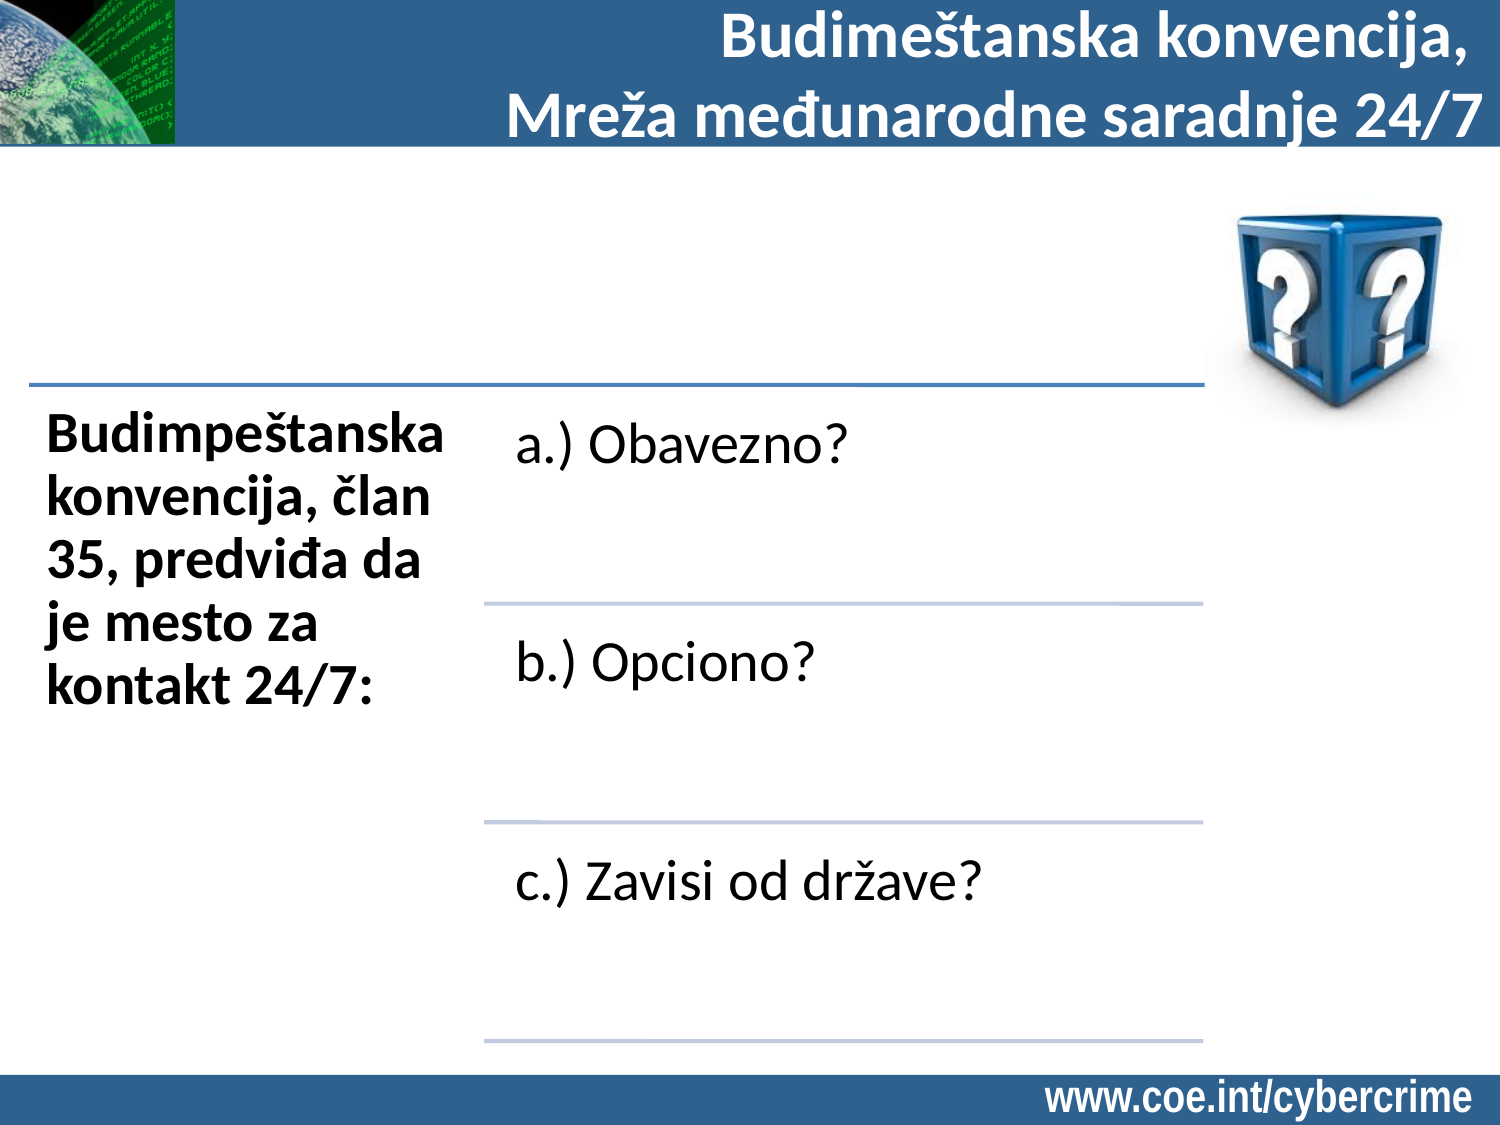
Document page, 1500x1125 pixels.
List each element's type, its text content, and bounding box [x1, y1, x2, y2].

text_box www.coe.int/cybercrime [1030, 1059, 1500, 1125]
text_box [0, 1073, 1030, 1125]
picture [0, 0, 175, 144]
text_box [28, 384, 1205, 1052]
picture [1189, 154, 1481, 445]
text_box Budimeštanska konvencija, Mreža međunarodne saradnje 24/7 [177, 0, 1500, 149]
